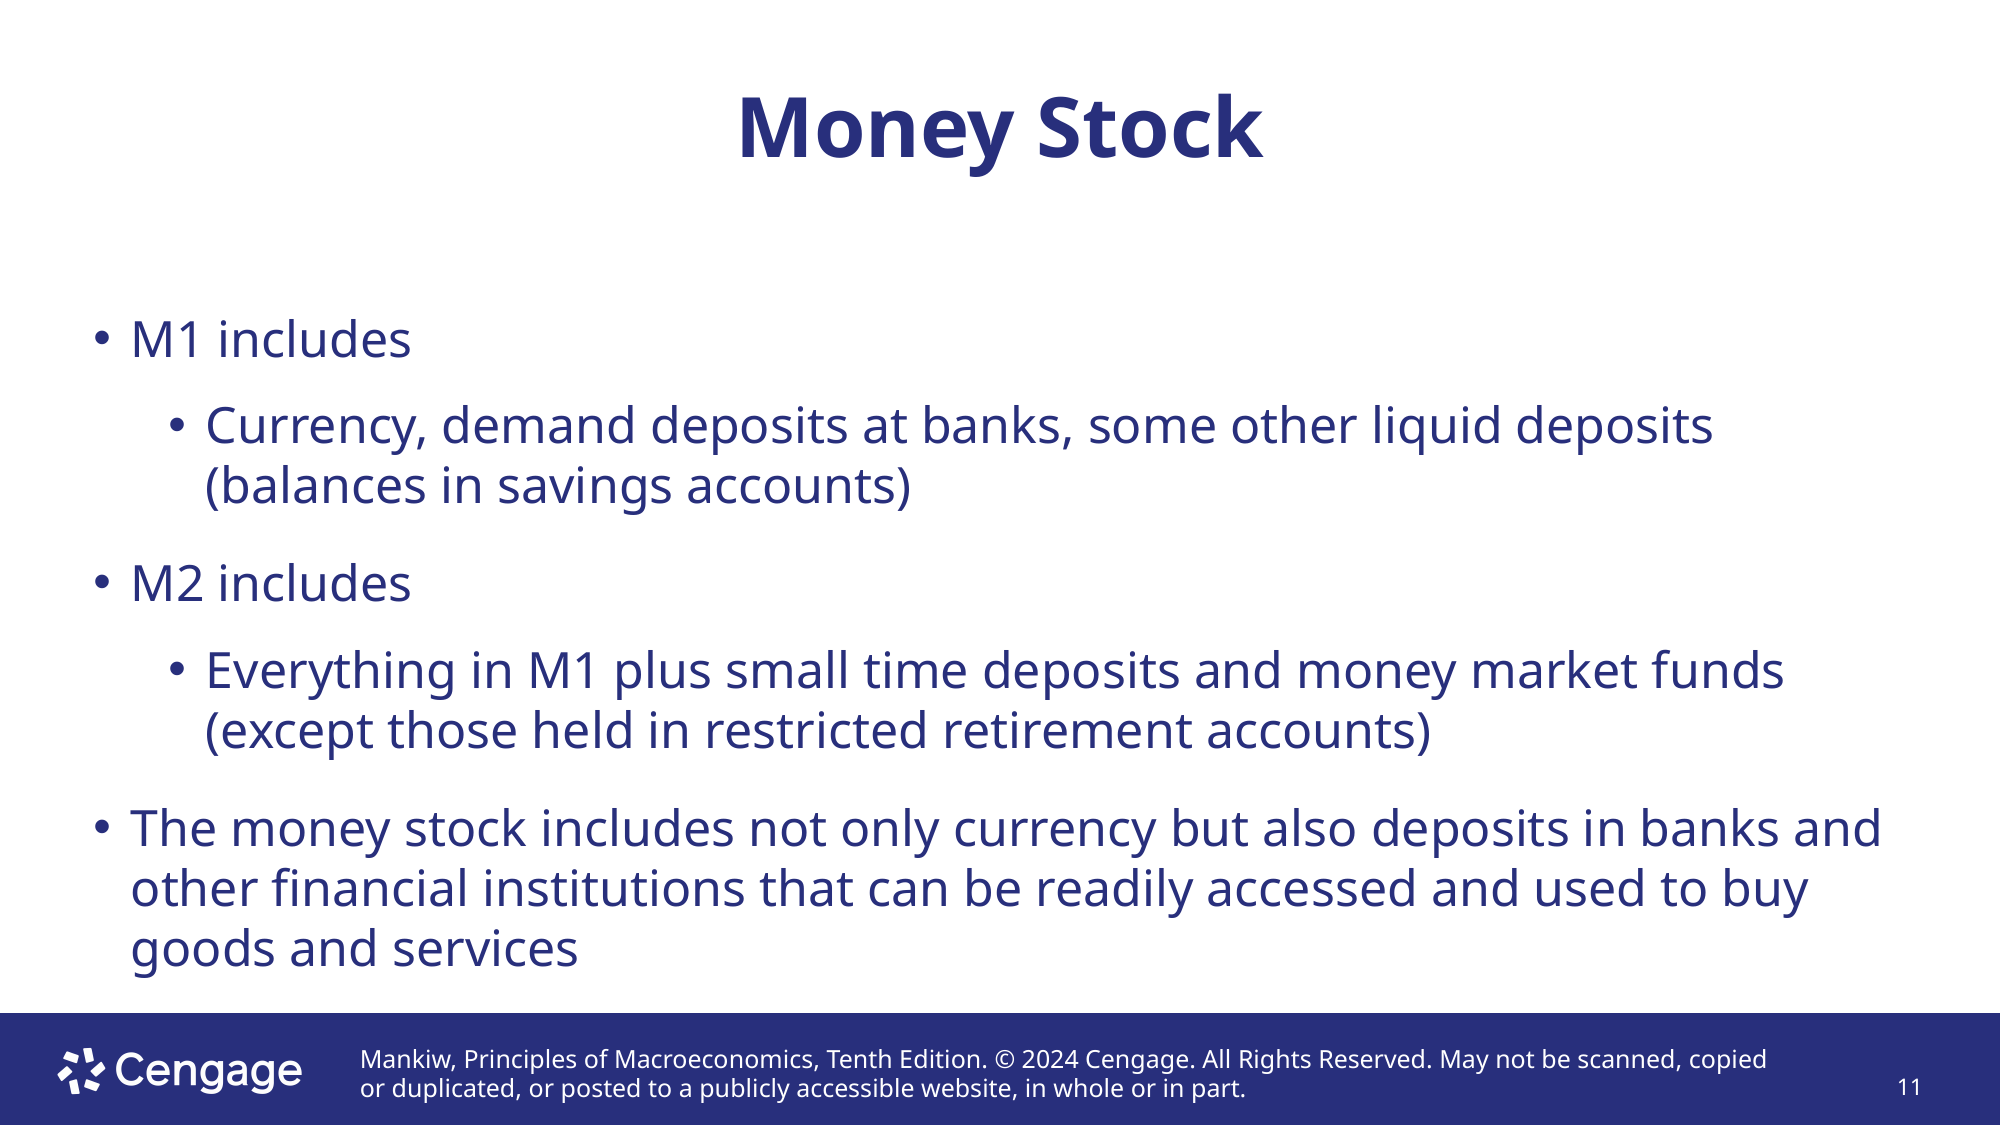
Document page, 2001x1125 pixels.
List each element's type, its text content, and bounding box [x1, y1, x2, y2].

picture [30, 1020, 329, 1122]
list M1 includes Currency, demand deposits at banks, some other liquid deposits (balances in savings accounts) M2 includes Everything in M1 plus small time deposits and money market funds (except those held in restricted retirement accounts) The money stock includes not only currency but also deposits in banks and other financial institutions that can be readily accessed and used to buy goods and services [78, 299, 1923, 1014]
title Money Stock [78, 77, 1923, 278]
